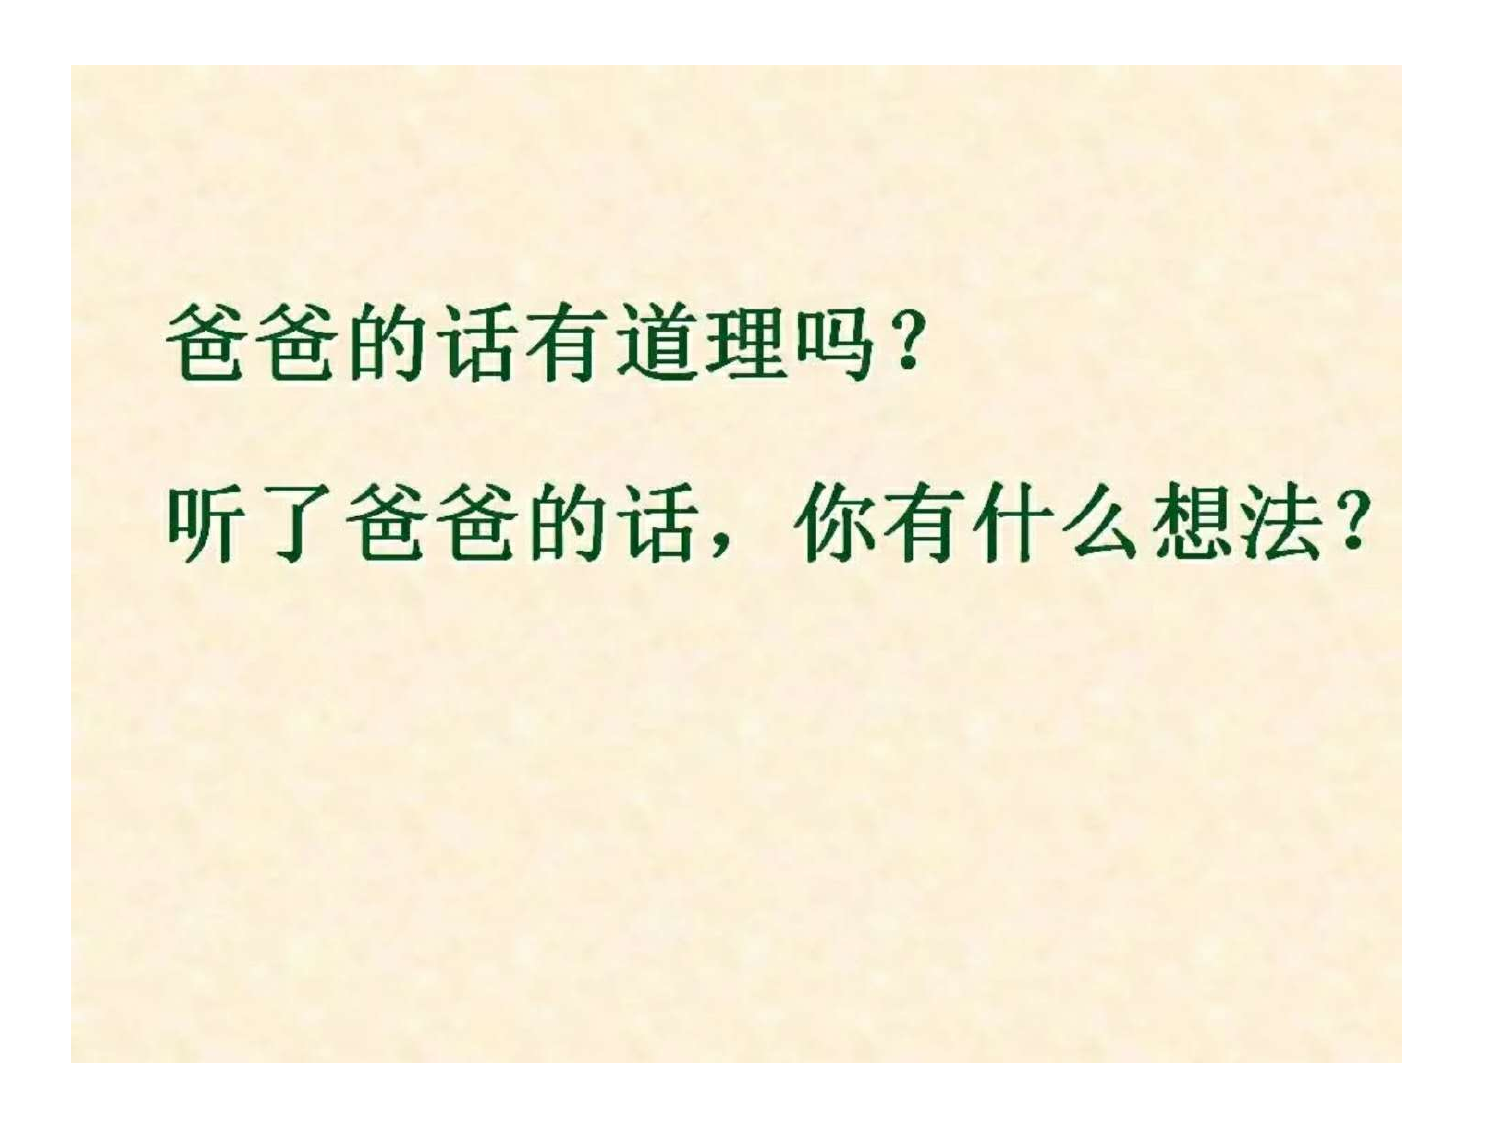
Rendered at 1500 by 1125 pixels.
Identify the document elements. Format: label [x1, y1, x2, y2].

list [71, 64, 1403, 1063]
